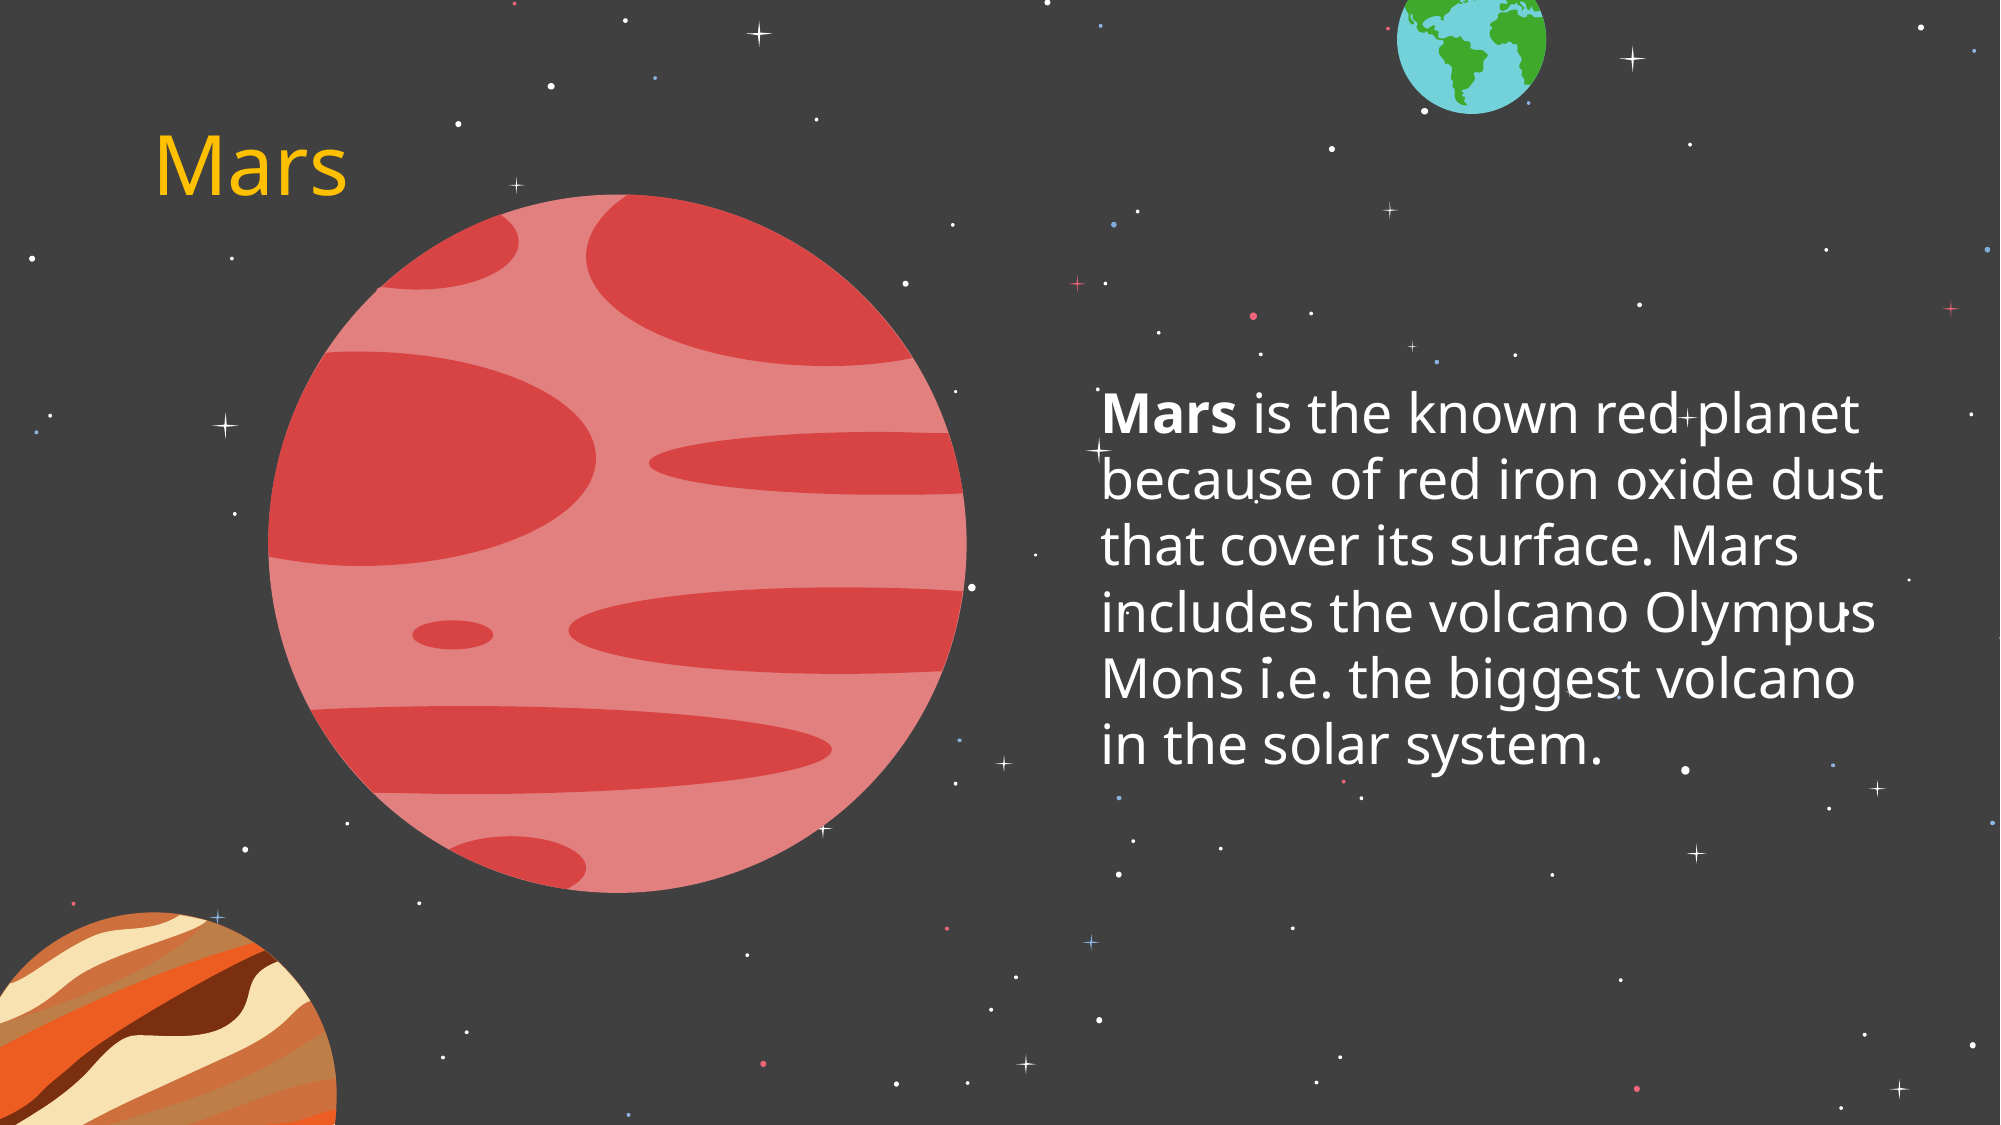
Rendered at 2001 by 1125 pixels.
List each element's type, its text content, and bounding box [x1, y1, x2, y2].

title Mars [137, 59, 1863, 278]
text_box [268, 194, 967, 893]
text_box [1397, 0, 1546, 114]
list Mars is the known red planet because of red iron oxide dust that cover its surface. Mars includes the volcano Olympus Mons i.e. the biggest volcano in the solar system. [1085, 370, 1902, 832]
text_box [0, 887, 362, 1125]
